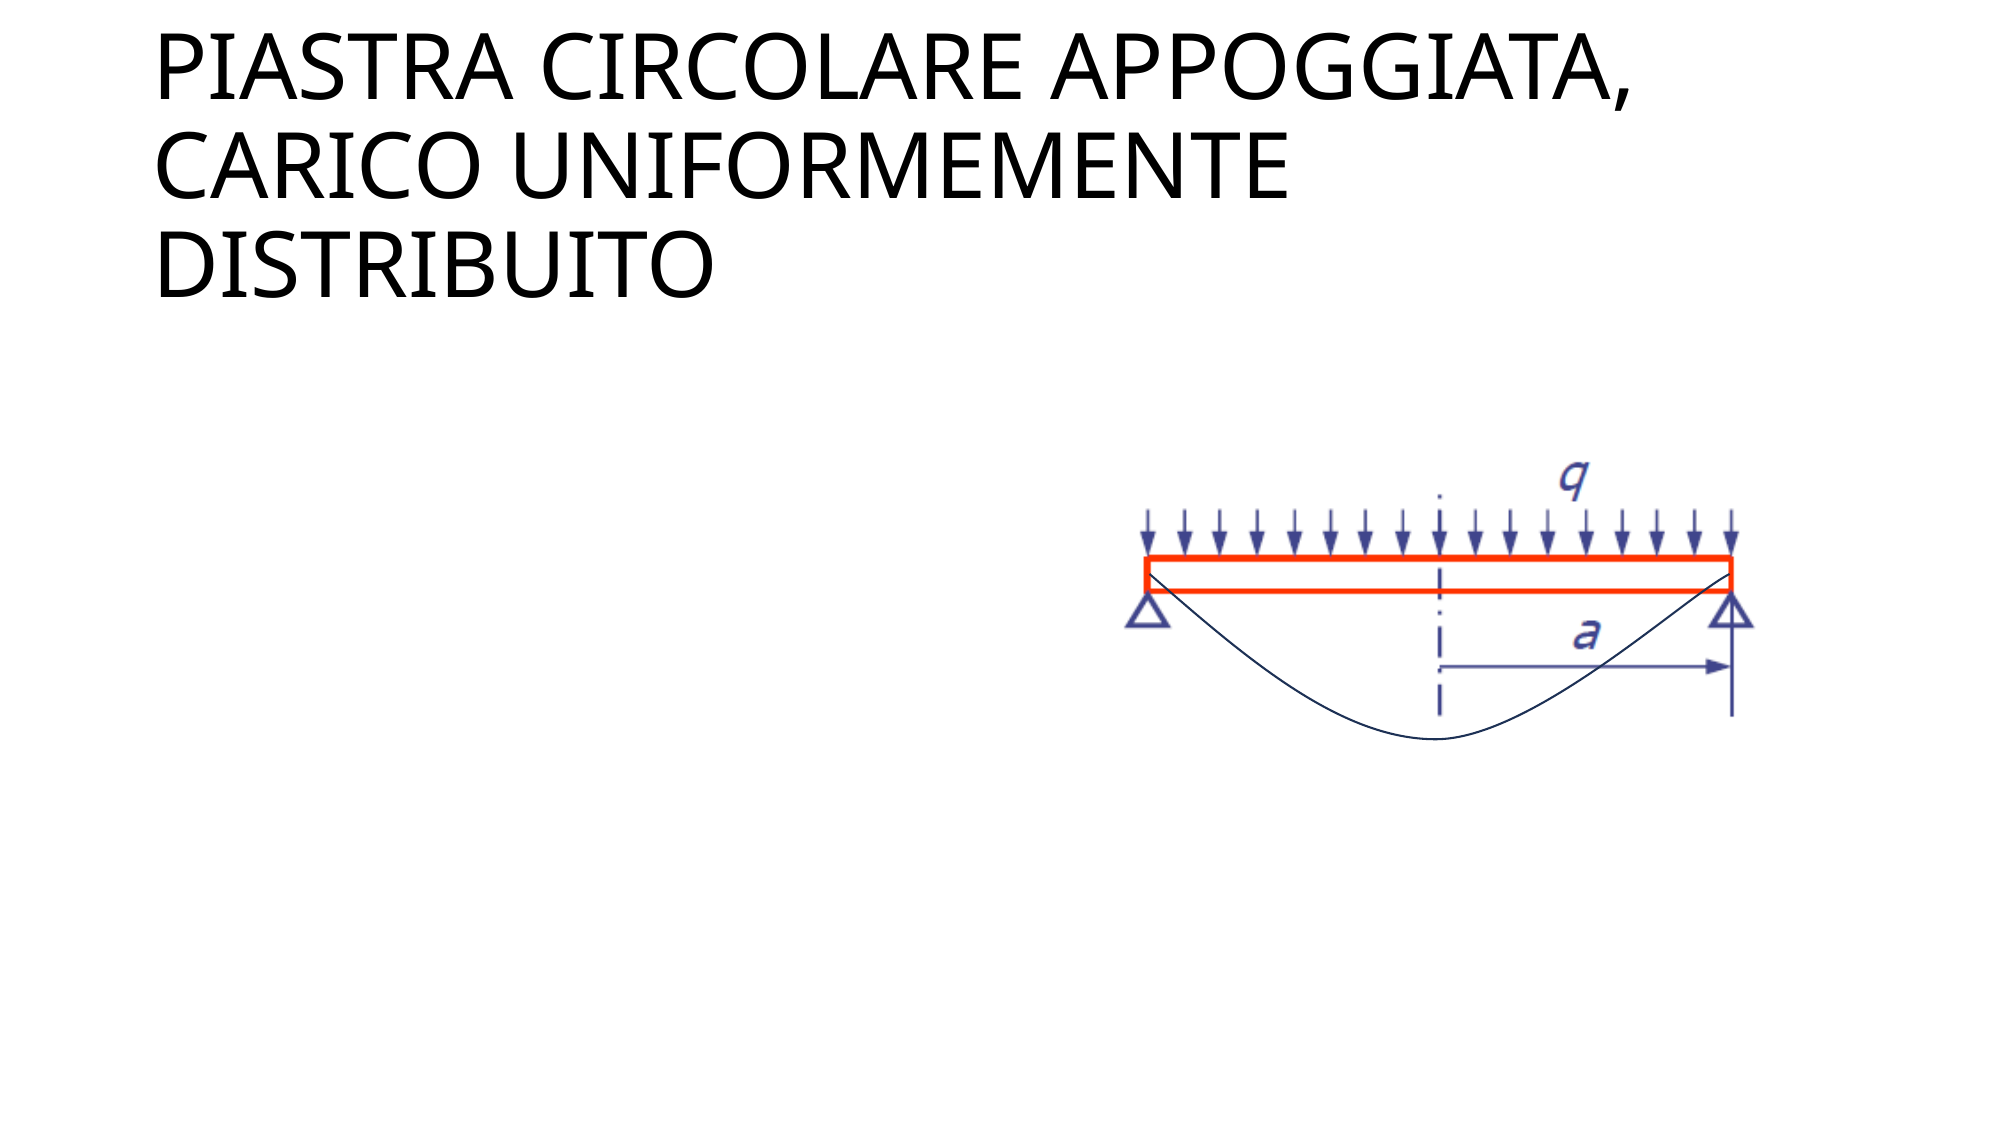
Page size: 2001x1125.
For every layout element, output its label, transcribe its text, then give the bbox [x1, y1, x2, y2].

picture [1098, 443, 1782, 742]
title PIASTRA CIRCOLARE APPOGGIATA, CARICO UNIFORMEMENTE DISTRIBUITO [137, 59, 1863, 278]
